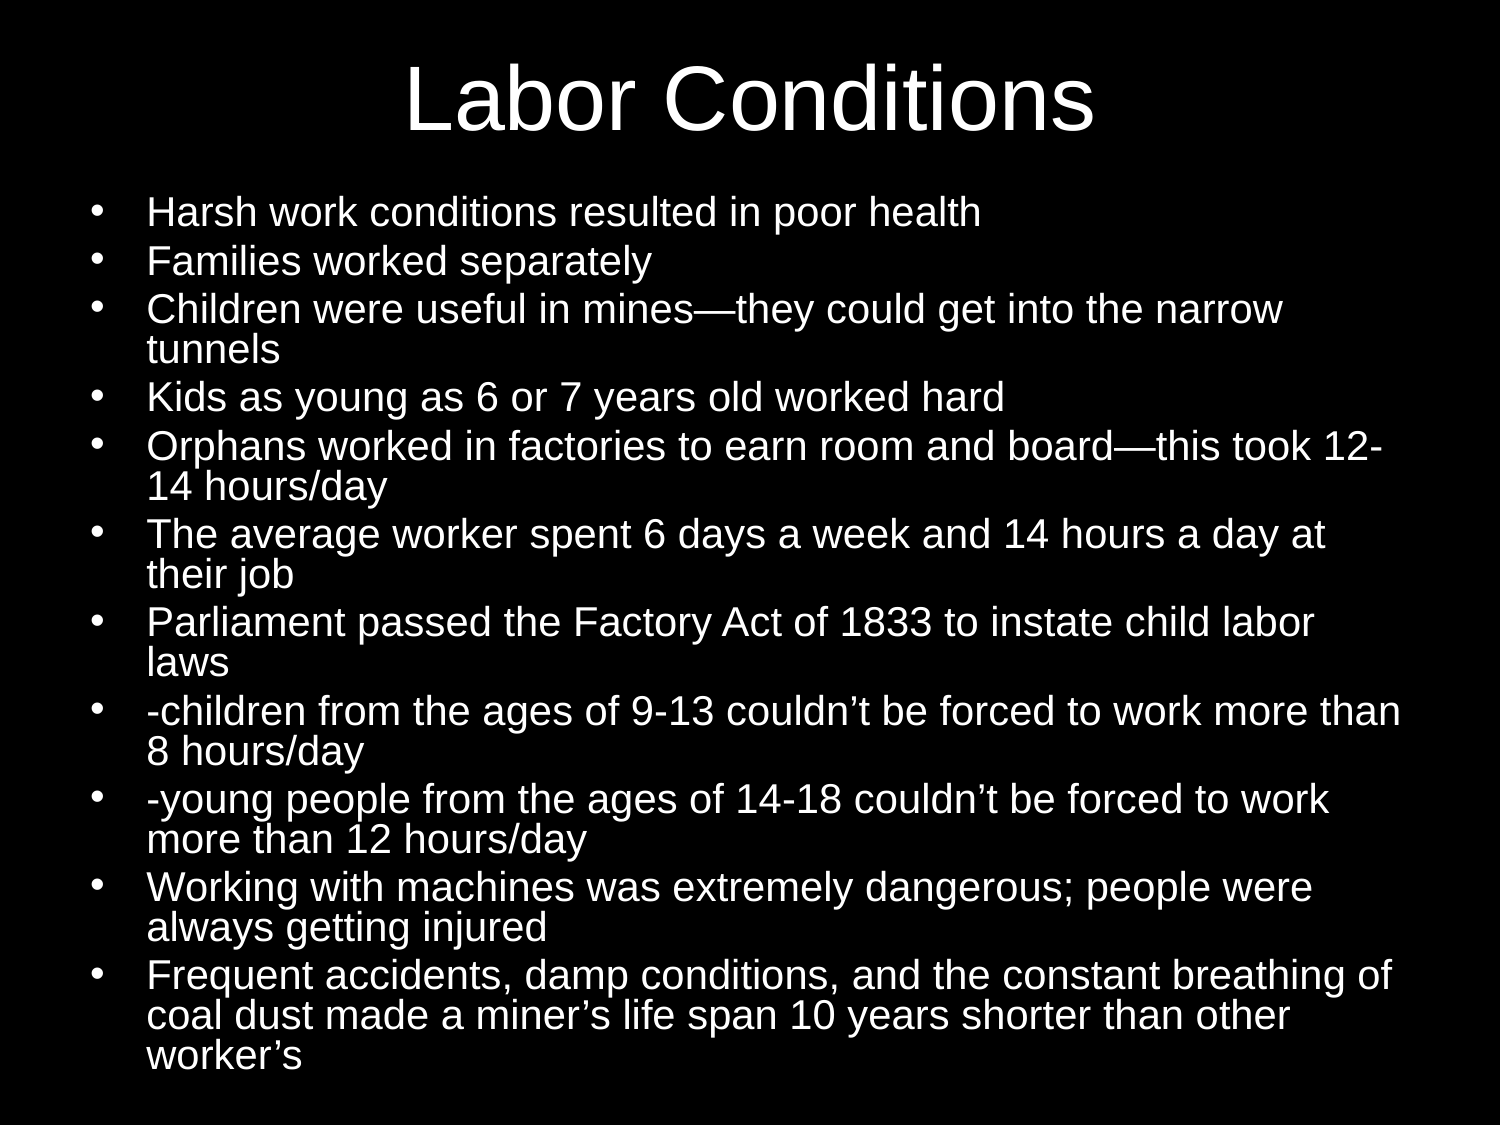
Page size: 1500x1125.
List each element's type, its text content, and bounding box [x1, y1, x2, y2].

title Labor Conditions [75, 0, 1425, 187]
list Harsh work conditions resulted in poor health Families worked separately Children were useful in mines—they could get into the narrow tunnels Kids as young as 6 or 7 years old worked hard Orphans worked in factories to earn room and board—this took 12-14 hours/day The average worker spent 6 days a week and 14 hours a day at their job Parliament passed the Factory Act of 1833 to instate child labor laws -children from the ages of 9-13 couldn’t be forced to work more than 8 hours/day -young people from the ages of 14-18 couldn’t be forced to work more than 12 hours/day Working with machines was extremely dangerous; people were always getting injured Frequent accidents, damp conditions, and the constant breathing of coal dust made a miner’s life span 10 years shorter than other worker’s [75, 187, 1425, 930]
